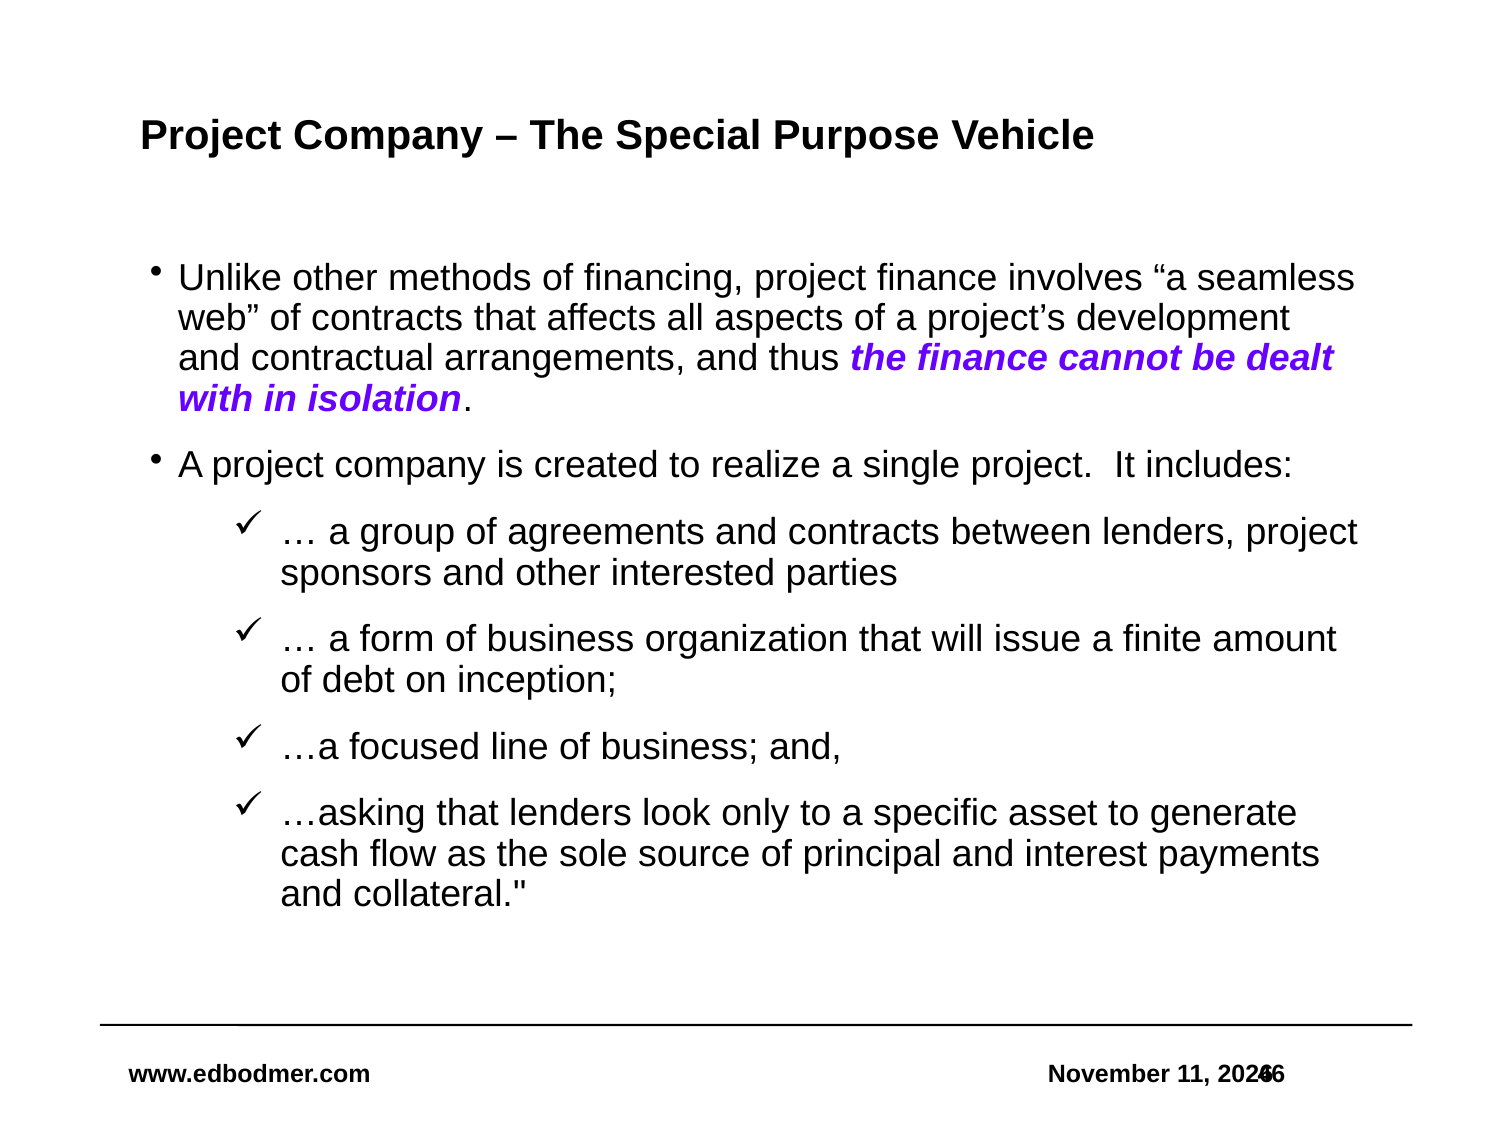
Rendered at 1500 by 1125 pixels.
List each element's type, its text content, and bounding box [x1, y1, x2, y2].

list Unlike other methods of financing, project finance involves “a seamless web” of contracts that affects all aspects of a project’s development and contractual arrangements, and thus the finance cannot be dealt with in isolation. A project company is created to realize a single project. It includes: … a group of agreements and contracts between lenders, project sponsors and other interested parties … a form of business organization that will issue a finite amount of debt on inception; …a focused line of business; and, …asking that lenders look only to a specific asset to generate cash flow as the sole source of principal and interest payments and collateral." [124, 249, 1376, 1001]
title Project Company – The Special Purpose Vehicle [124, 99, 1288, 226]
